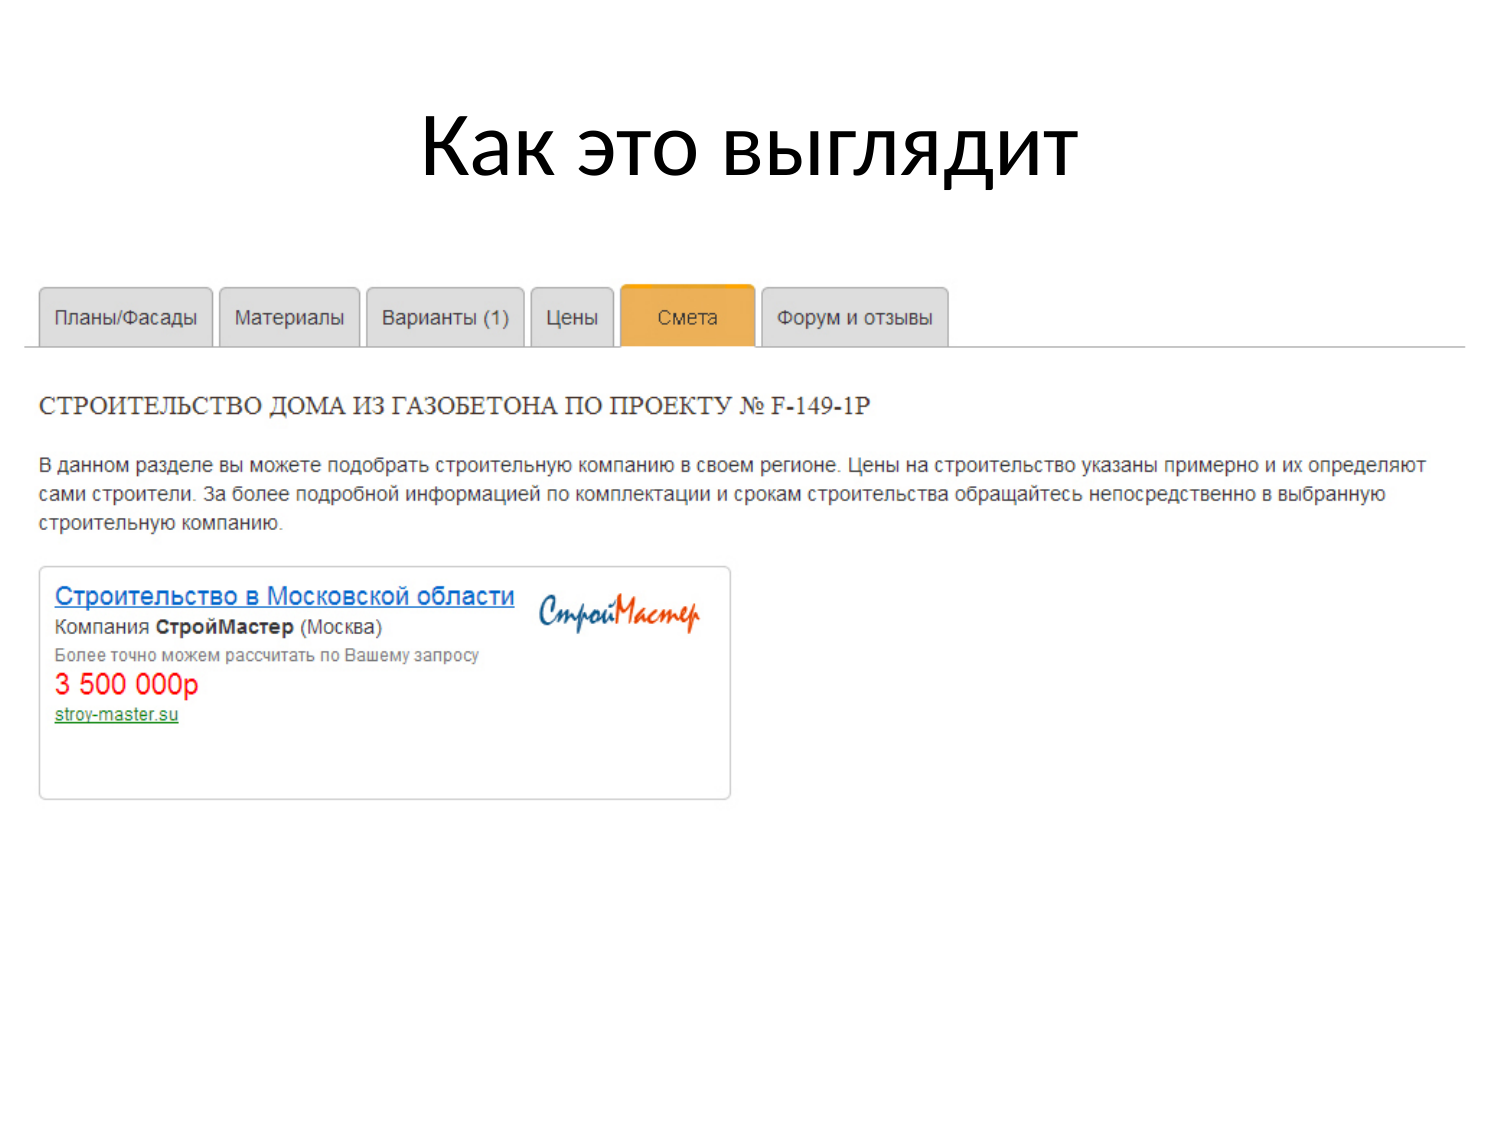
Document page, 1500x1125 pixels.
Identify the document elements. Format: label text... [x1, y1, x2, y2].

picture [0, 267, 1500, 858]
title Как это выглядит [75, 45, 1425, 233]
